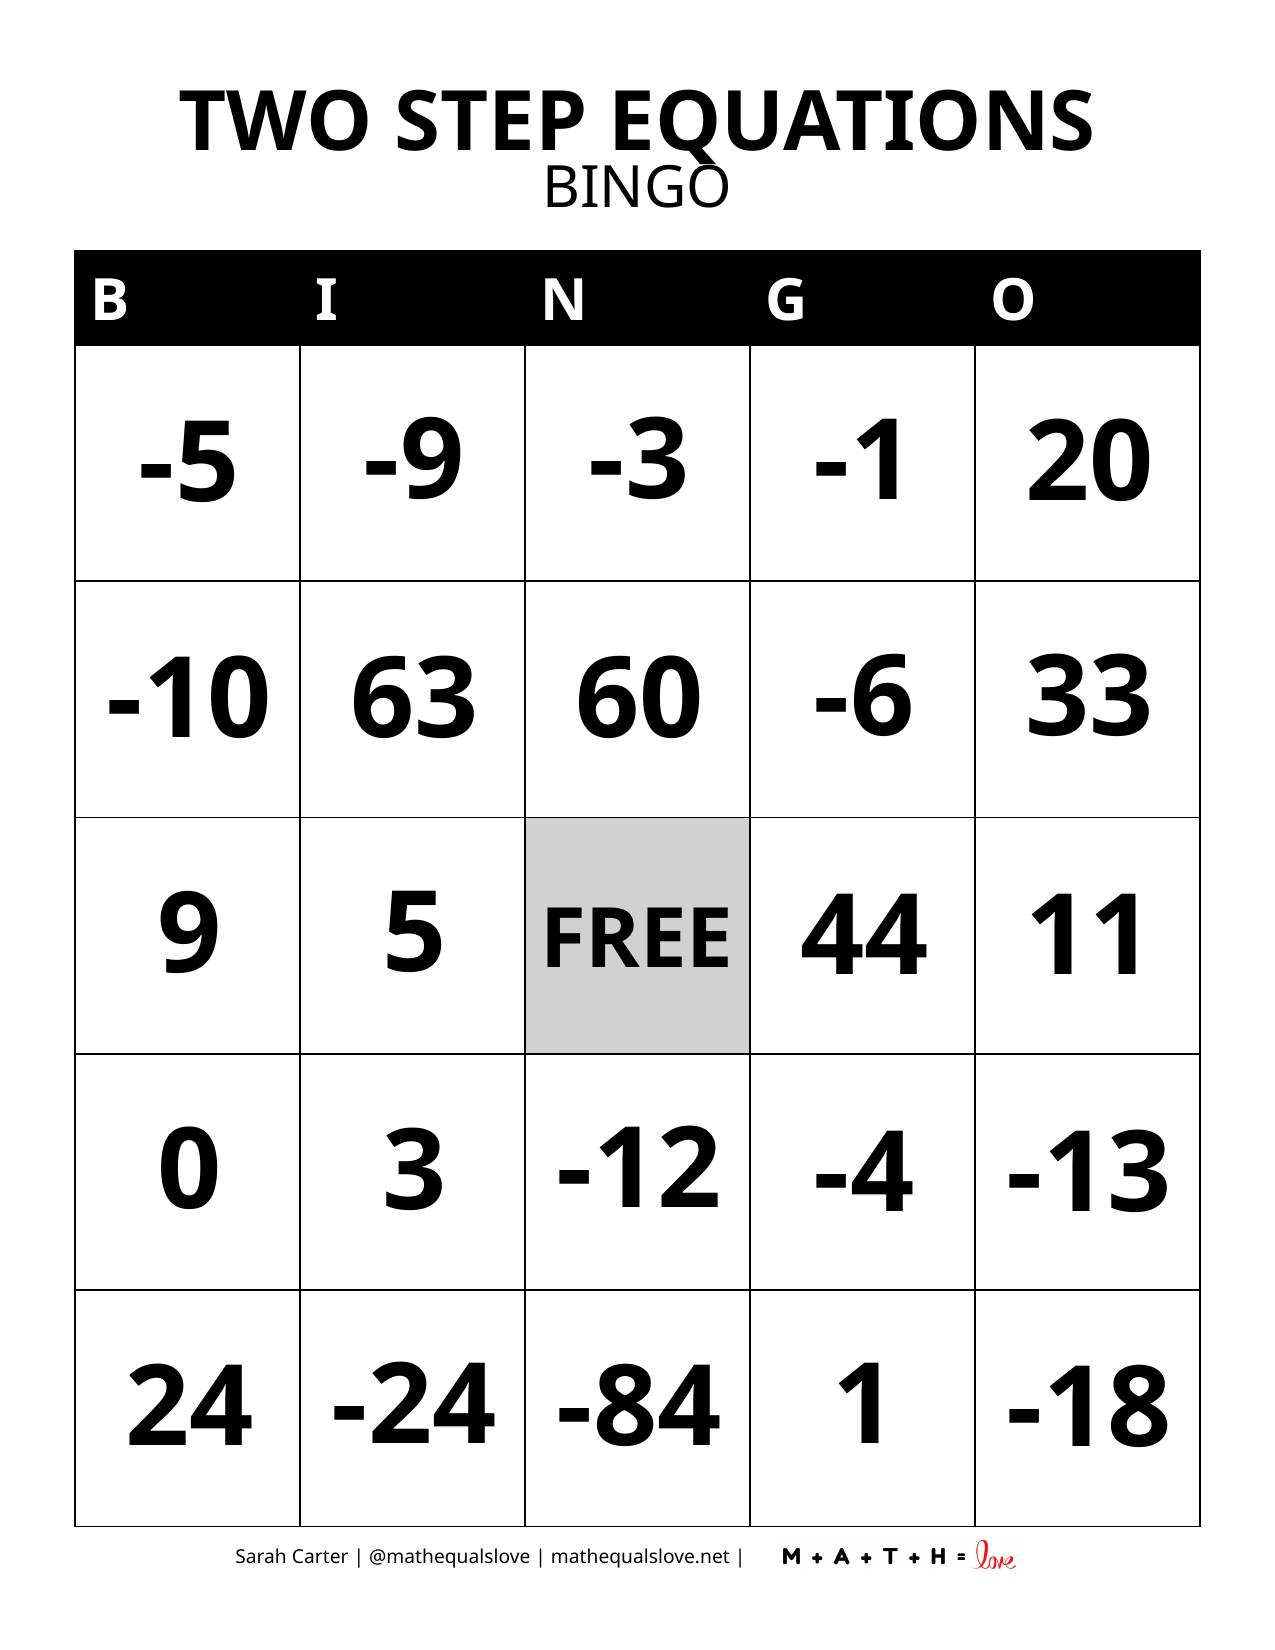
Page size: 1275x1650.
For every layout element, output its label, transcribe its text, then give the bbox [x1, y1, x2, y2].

table_cell [526, 1424, 749, 1526]
table_cell [751, 818, 974, 906]
table_cell [751, 582, 974, 666]
text_box -3 [528, 429, 753, 477]
table_cell [976, 818, 1199, 906]
table_cell [976, 1291, 1199, 1377]
table_header N [526, 251, 749, 344]
text_box 63 [300, 668, 528, 716]
text_box 33 [978, 666, 1203, 714]
table_cell [301, 1055, 524, 1141]
text_box 5 [300, 903, 528, 951]
table_cell [526, 1055, 749, 1138]
table_cell [526, 716, 749, 817]
text_box 60 [528, 668, 753, 716]
table_cell [301, 582, 524, 668]
table_cell [301, 477, 524, 580]
text_box -10 [75, 668, 300, 716]
table_cell [976, 714, 1199, 817]
table_cell [976, 954, 1199, 1053]
table_cell [751, 346, 974, 430]
text_box -4 [750, 1142, 978, 1190]
table_cell FREE [526, 818, 749, 1053]
text_box 0 [75, 1139, 303, 1187]
table_cell [76, 1424, 299, 1526]
text_box -1 [750, 430, 978, 478]
table_cell [526, 582, 749, 668]
table_cell [76, 818, 299, 904]
table_cell [76, 481, 299, 580]
table_cell [301, 818, 524, 903]
table_cell [526, 1186, 749, 1289]
table_cell [976, 1425, 1199, 1526]
text_box -6 [750, 666, 978, 714]
table_cell [751, 1422, 974, 1526]
table_cell [976, 479, 1199, 580]
table_cell [301, 951, 524, 1053]
table_cell [751, 714, 974, 817]
table_cell [976, 1055, 1199, 1142]
table_cell [526, 477, 749, 580]
table_header B [76, 251, 299, 344]
table_cell [76, 1055, 299, 1139]
text_box 11 [975, 906, 1203, 954]
table_cell [76, 582, 299, 668]
text_box BINGO [74, 175, 1200, 226]
table_cell [526, 346, 749, 429]
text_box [220, 1535, 1055, 1576]
table_cell [976, 1190, 1199, 1289]
table_cell [976, 582, 1199, 666]
table_cell [301, 1291, 524, 1374]
table_header G [751, 251, 974, 344]
text_box 24 [75, 1376, 303, 1424]
text_box TWO STEP EQUATIONS [74, 59, 1200, 175]
table_cell [751, 478, 974, 580]
text_box -13 [978, 1142, 1203, 1190]
text_box 44 [750, 906, 975, 954]
table_cell [301, 1422, 524, 1526]
table_cell [976, 346, 1199, 431]
table_header I [301, 251, 524, 344]
text_box -9 [300, 429, 528, 477]
table_cell [751, 1190, 974, 1289]
text_box -24 [300, 1374, 528, 1422]
table_cell [751, 1055, 974, 1142]
table_cell [526, 1291, 749, 1376]
text_box 9 [75, 904, 303, 952]
text_box 20 [975, 431, 1203, 479]
table_cell [751, 1291, 974, 1374]
table_cell [301, 716, 524, 817]
text_box -12 [525, 1138, 753, 1186]
table_cell [301, 346, 524, 429]
text_box -18 [975, 1377, 1203, 1425]
text_box -84 [525, 1376, 753, 1424]
table_cell [76, 1291, 299, 1376]
table_cell [751, 954, 974, 1053]
table_cell [301, 1189, 524, 1289]
table_cell [76, 1187, 299, 1289]
table_header O [976, 251, 1199, 344]
table_cell [76, 346, 299, 433]
text_box -5 [75, 433, 303, 481]
text_box 1 [750, 1374, 978, 1422]
table_cell [76, 716, 299, 817]
table_cell [76, 952, 299, 1053]
text_box 3 [300, 1141, 528, 1189]
